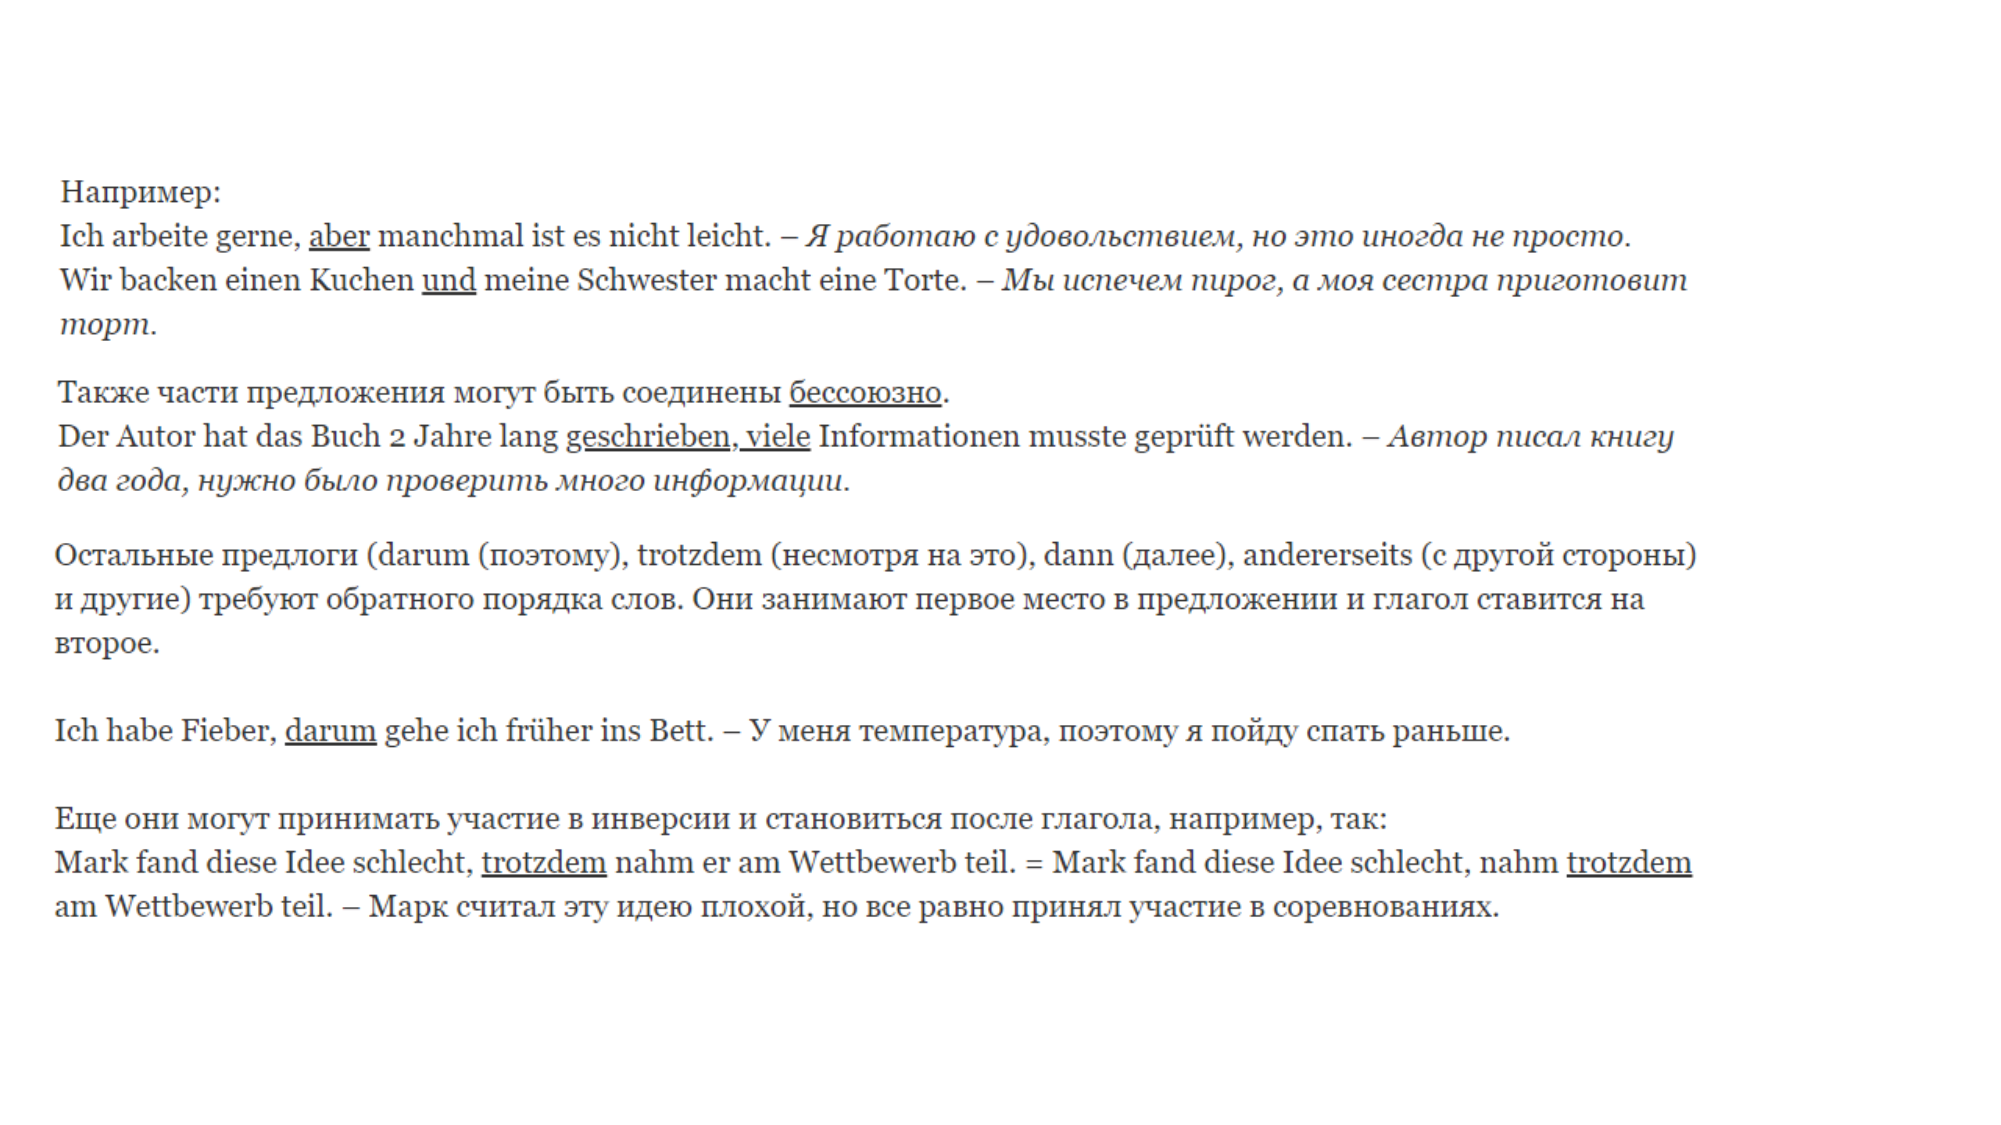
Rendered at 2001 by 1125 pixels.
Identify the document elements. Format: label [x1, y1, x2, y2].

picture [46, 157, 1702, 502]
picture [46, 531, 1714, 928]
